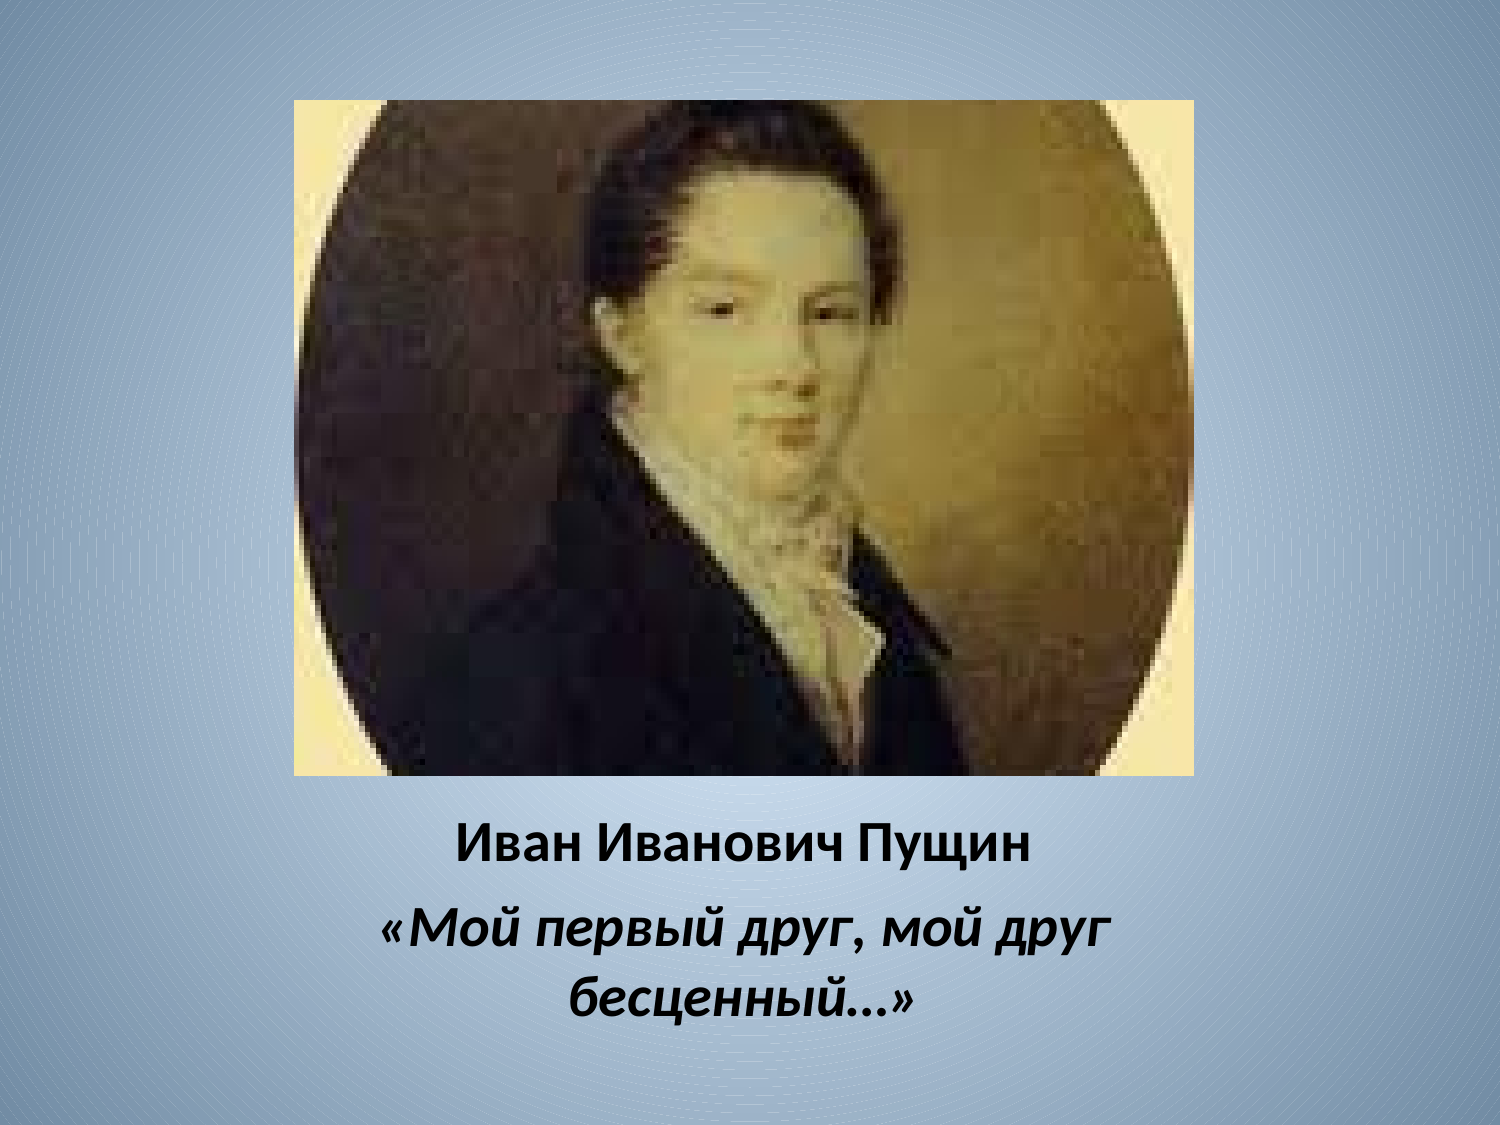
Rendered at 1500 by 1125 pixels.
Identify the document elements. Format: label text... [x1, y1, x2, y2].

title Иван Иванович Пущин [294, 787, 1194, 880]
list «Мой первый друг, мой друг бесценный…» [294, 880, 1194, 1013]
picture [293, 100, 1195, 776]
